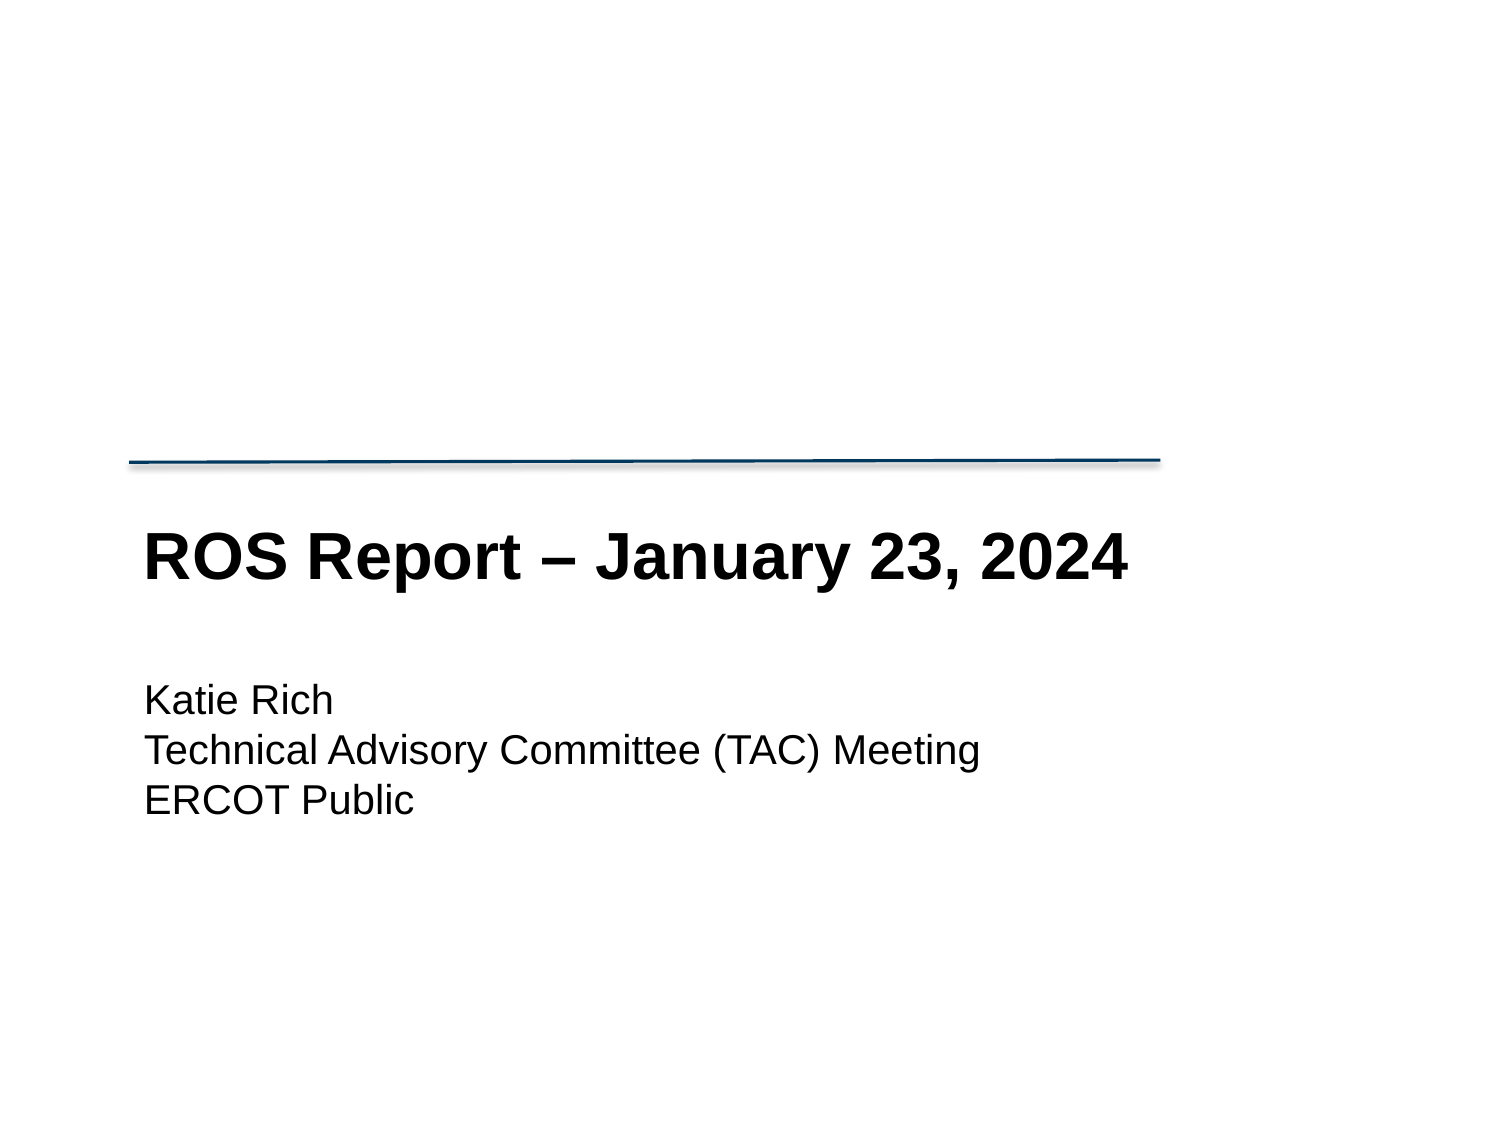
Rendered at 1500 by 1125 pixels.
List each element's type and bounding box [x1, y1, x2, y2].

text_box [128, 459, 1367, 845]
